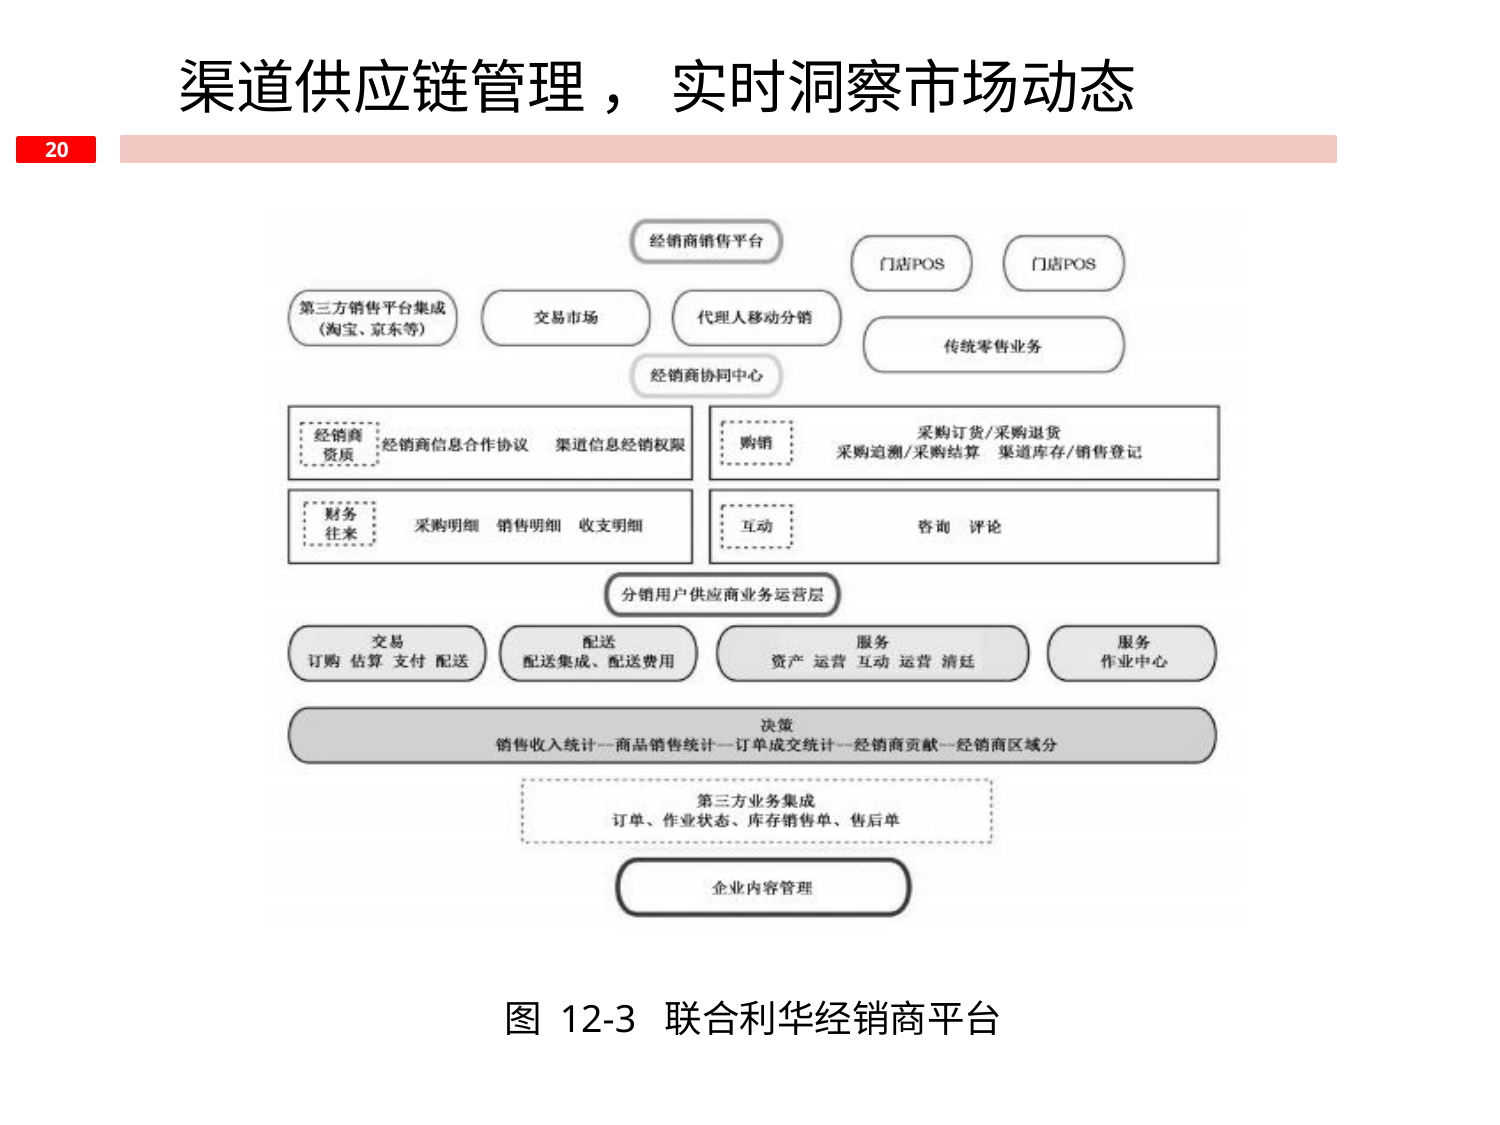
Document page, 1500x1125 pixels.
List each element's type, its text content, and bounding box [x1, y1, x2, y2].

picture [265, 207, 1244, 929]
text_box 图 12-3 联合利华经销商平台 [490, 987, 1198, 1048]
text_box 渠道供应链管理 ， 实时洞察市场动态 [123, 42, 1198, 128]
text_box [17, 129, 97, 189]
